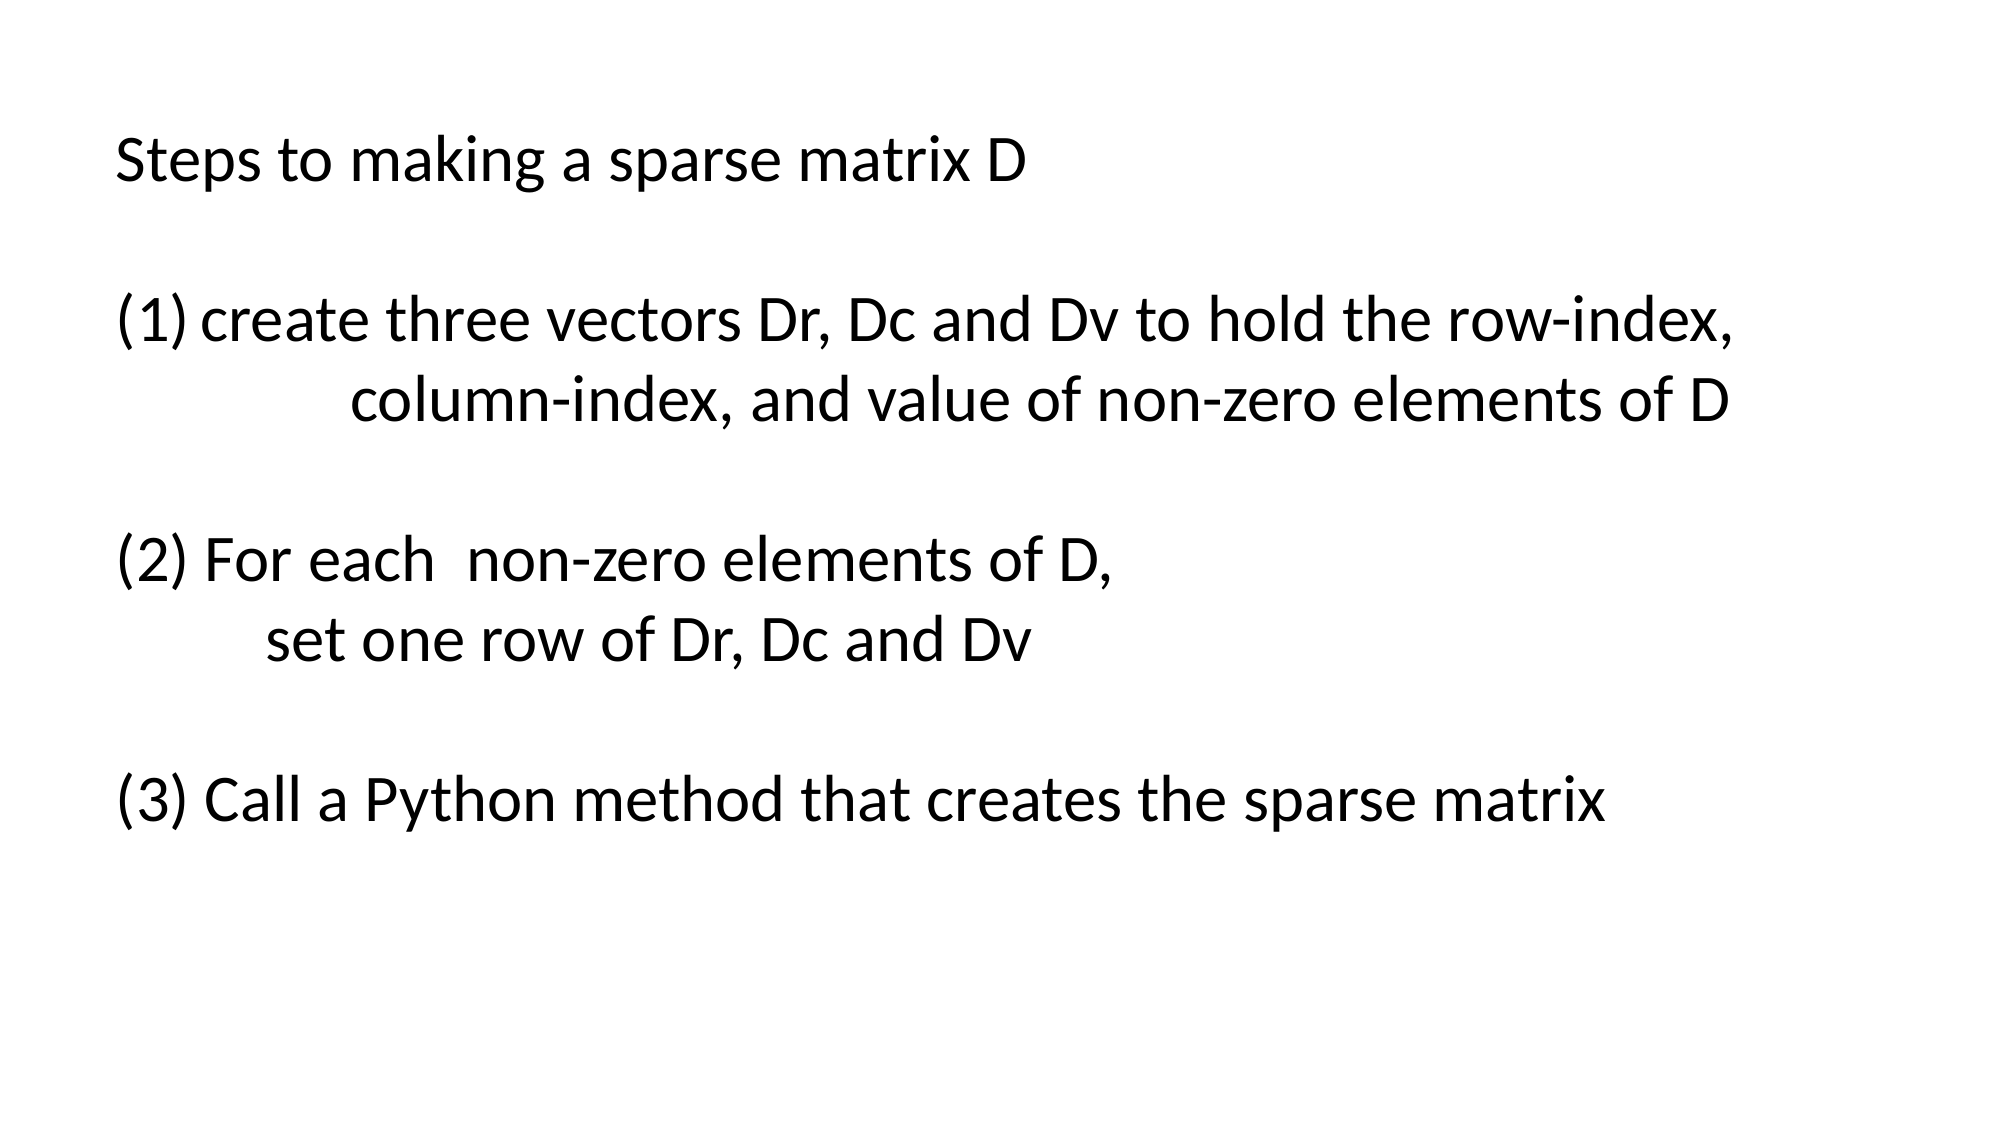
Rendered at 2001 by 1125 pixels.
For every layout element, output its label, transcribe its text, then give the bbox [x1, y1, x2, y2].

text_box Steps to making a sparse matrix D create three vectors Dr, Dc and Dv to hold the row-index, column-index, and value of non-zero elements of D (2) For each non-zero elements of D, set one row of Dr, Dc and Dv (3) Call a Python method that creates the sparse matrix [100, 107, 1755, 922]
